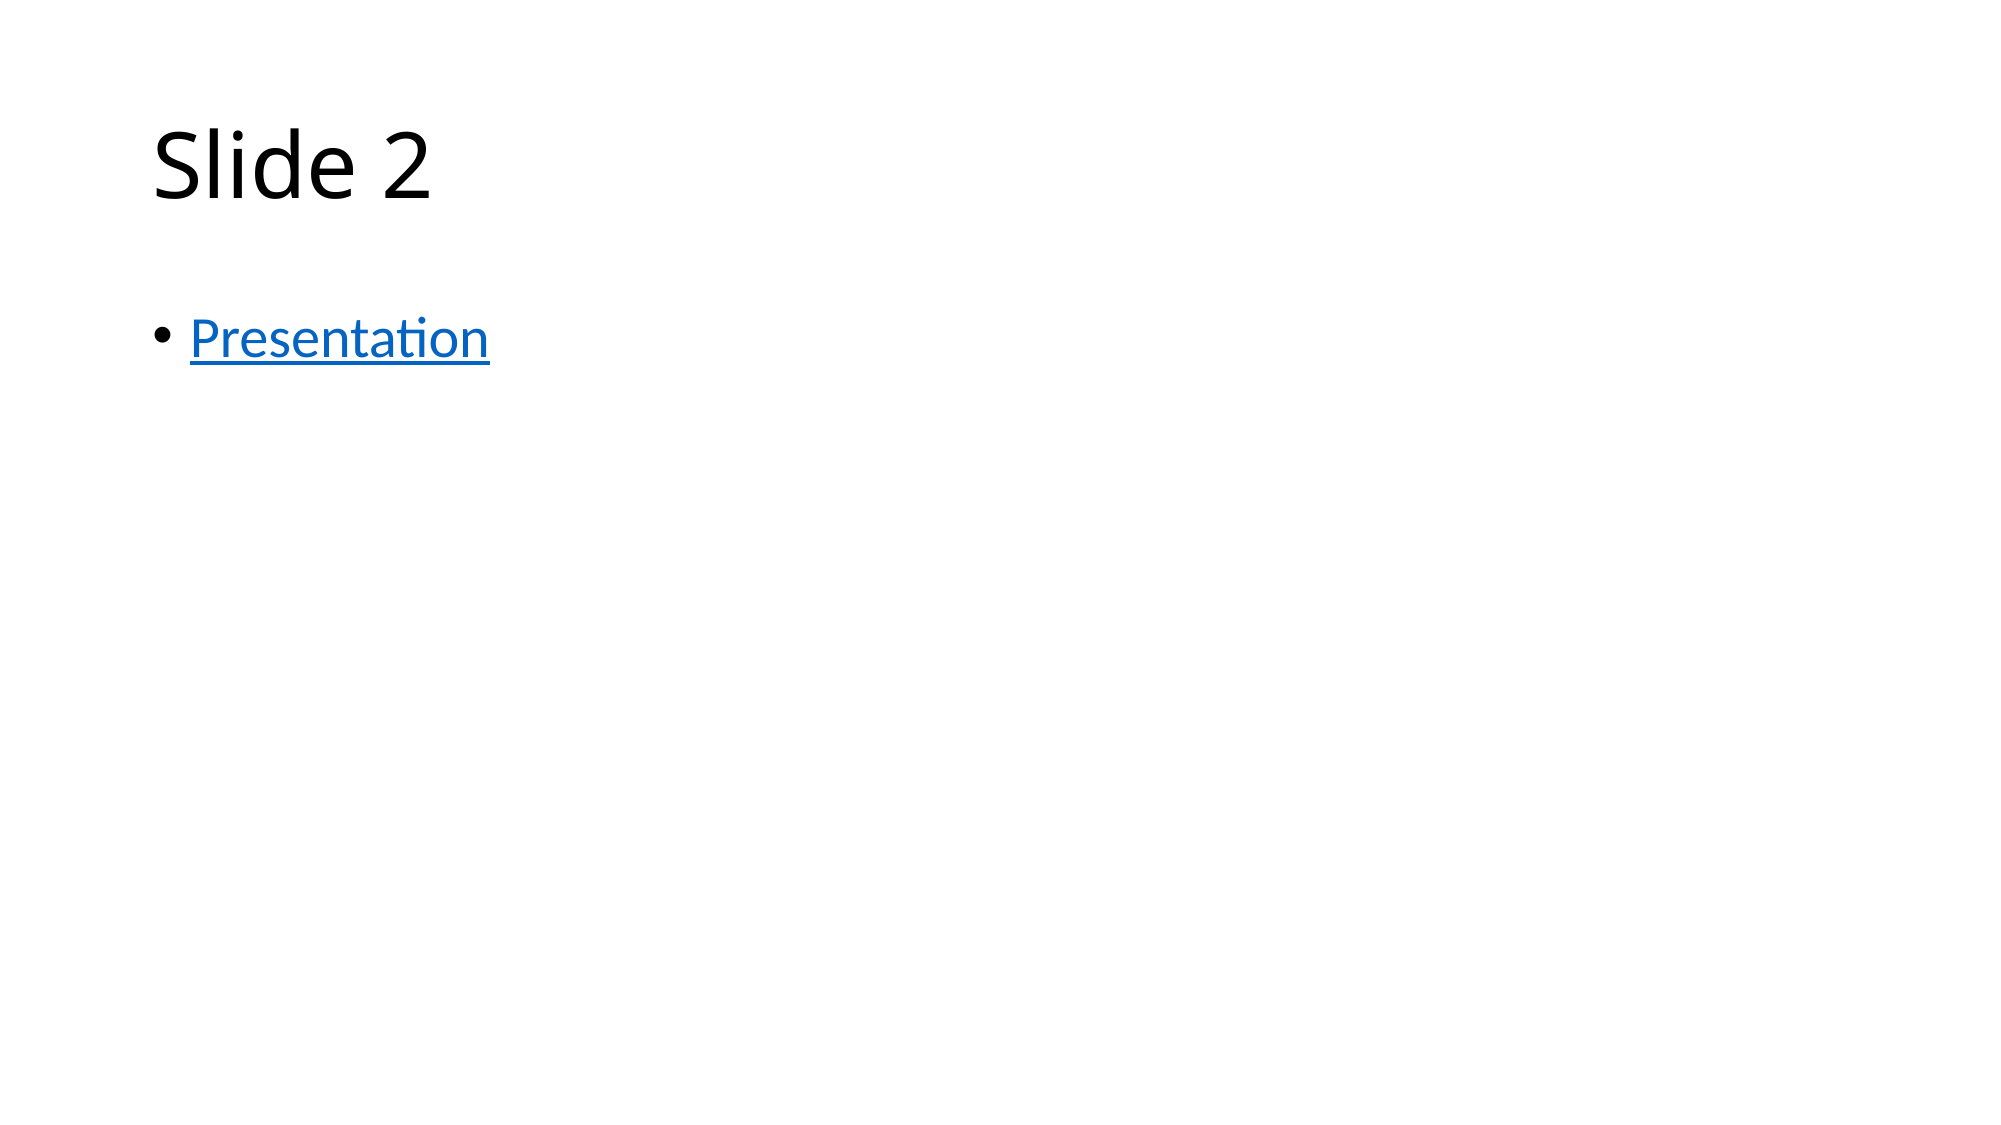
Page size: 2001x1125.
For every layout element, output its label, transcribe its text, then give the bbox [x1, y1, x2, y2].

title Slide 2 [137, 59, 1863, 278]
list Presentation [137, 299, 1863, 1014]
